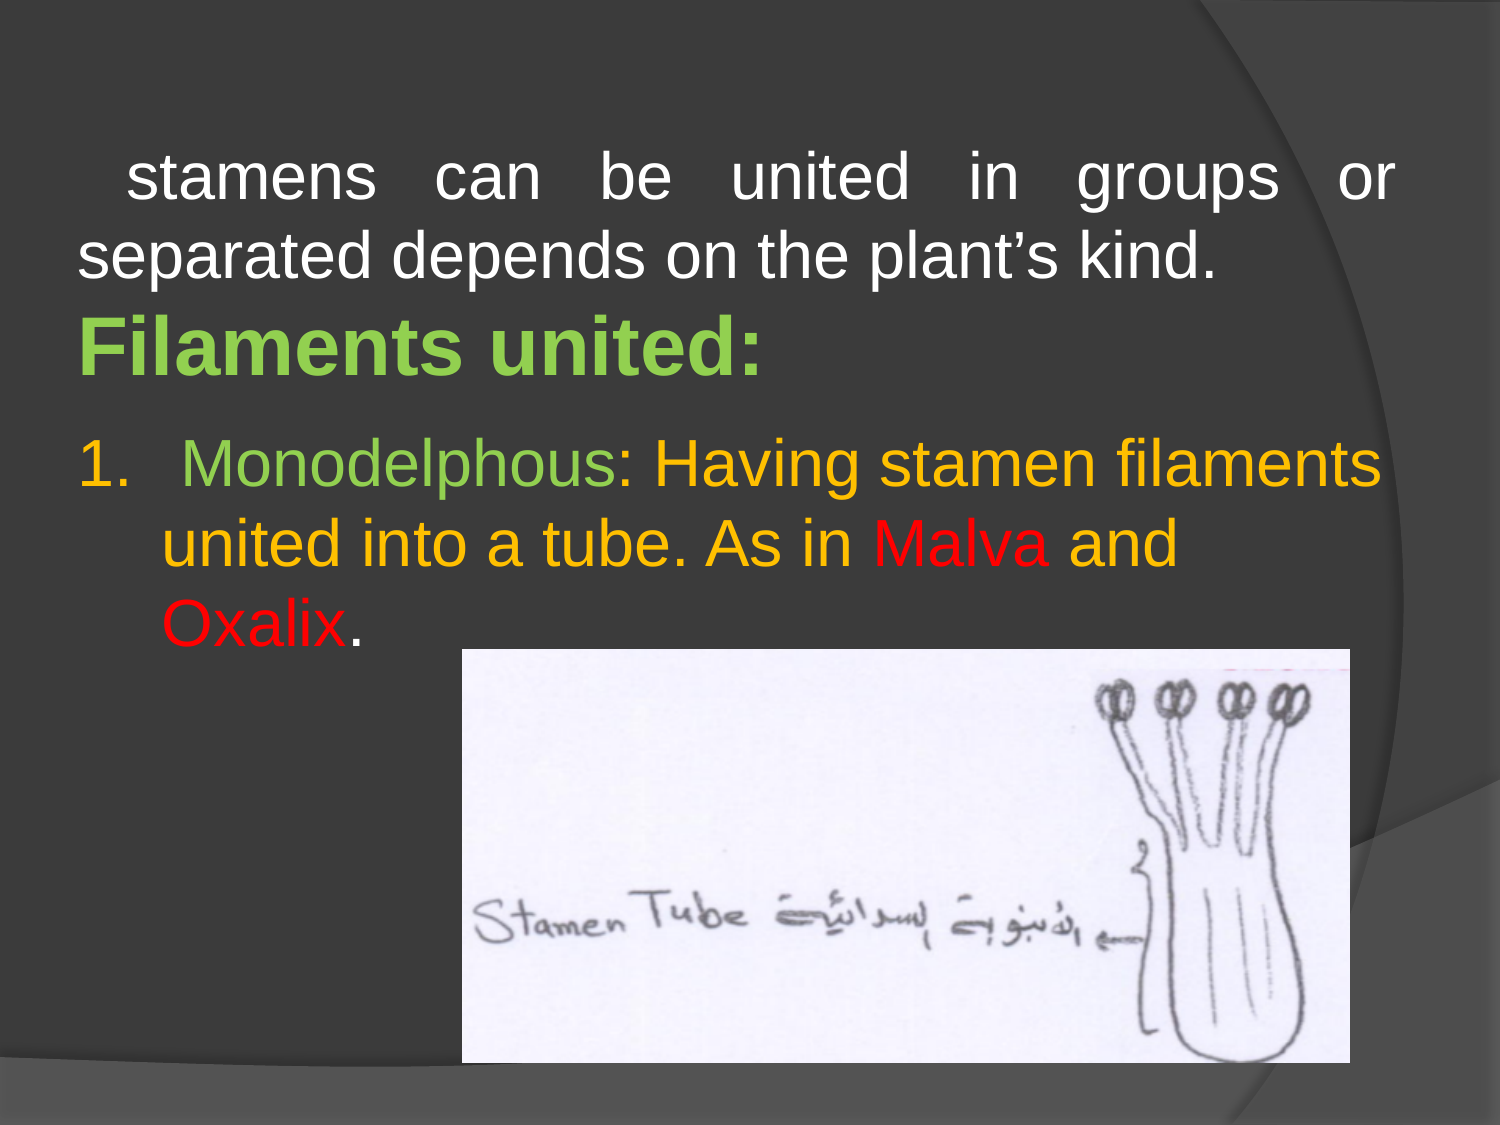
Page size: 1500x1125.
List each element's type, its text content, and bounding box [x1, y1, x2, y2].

text_box Monodelphous: Having stamen filaments united into a tube. As in Malva and Oxalix. [62, 412, 1413, 668]
picture [462, 649, 1351, 1063]
text_box stamens can be united in groups or separated depends on the plant’s kind. Filaments united: [62, 125, 1413, 400]
